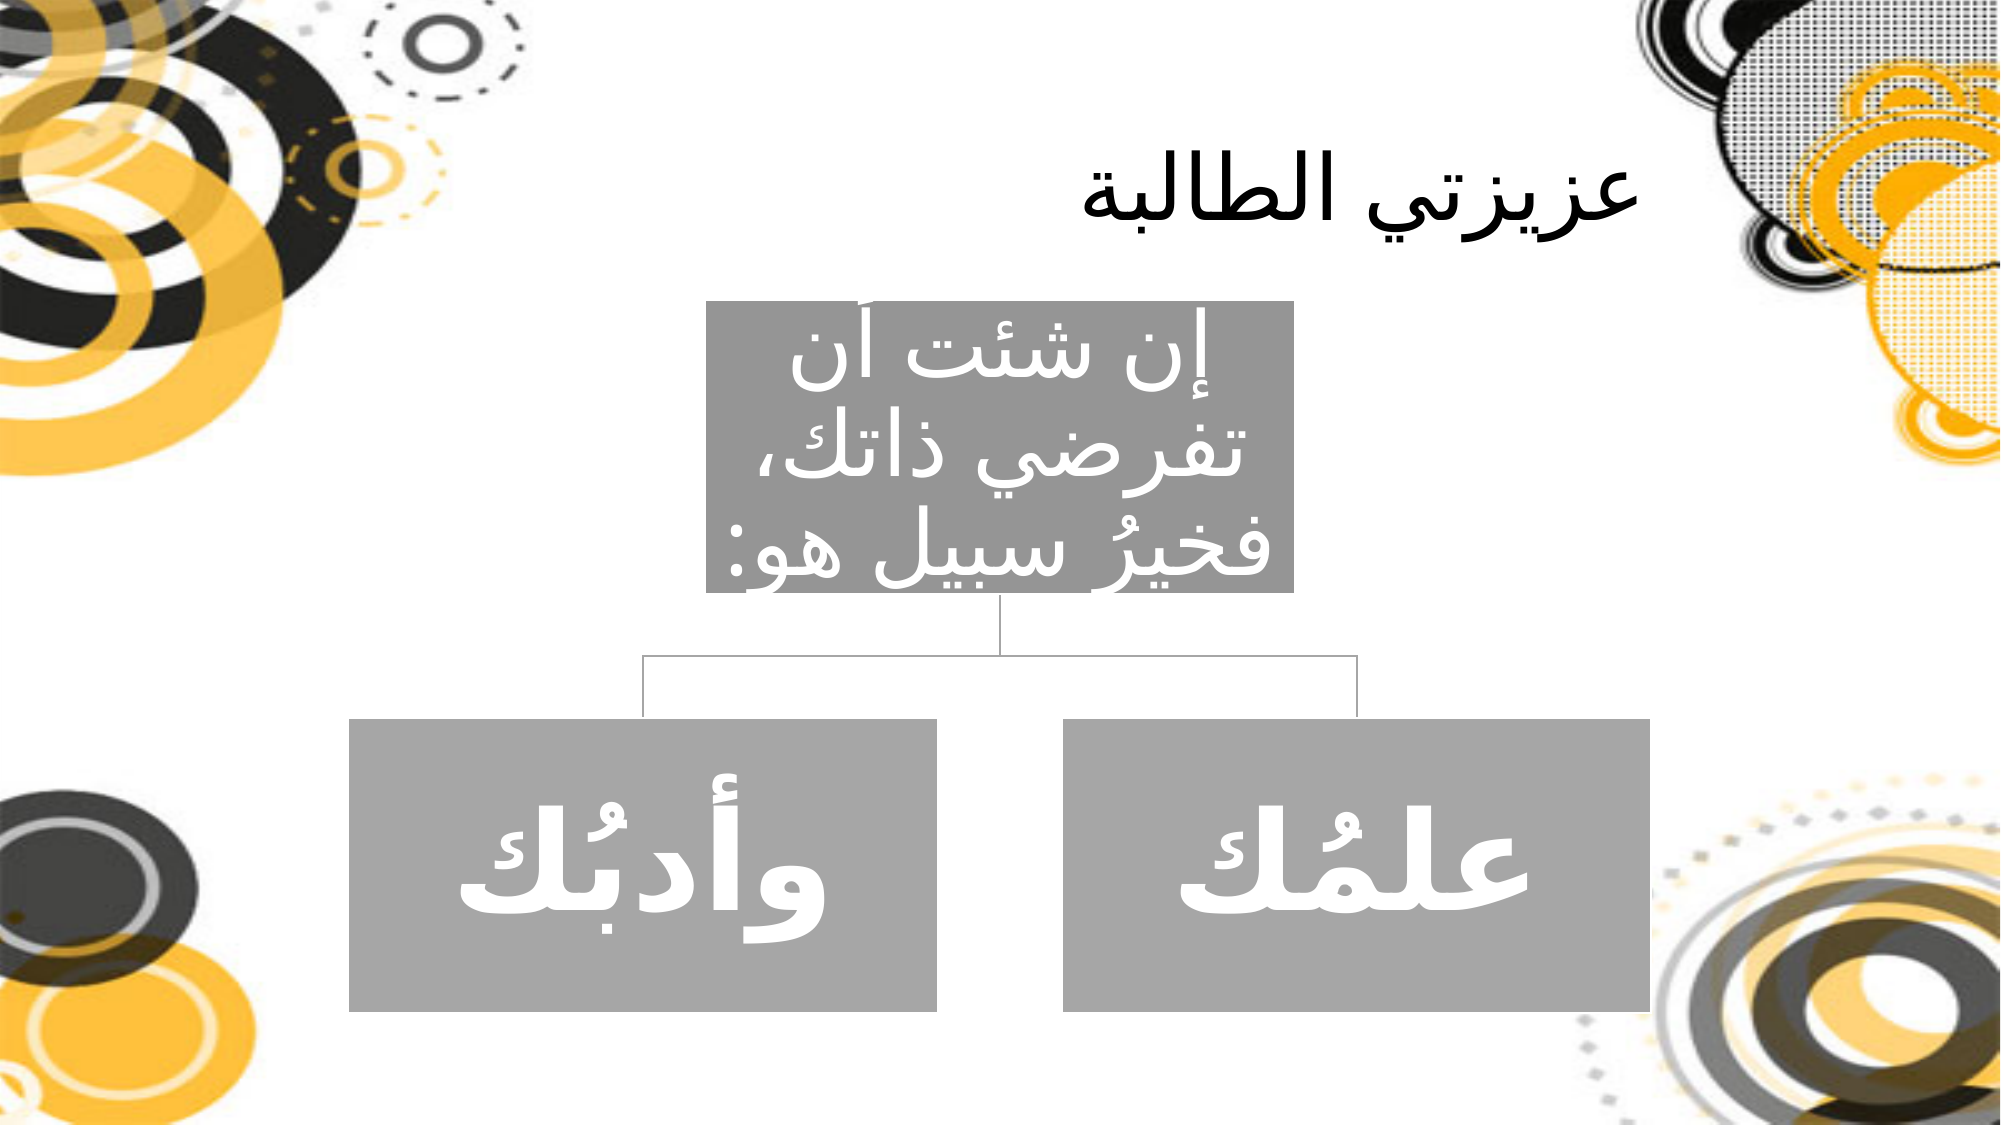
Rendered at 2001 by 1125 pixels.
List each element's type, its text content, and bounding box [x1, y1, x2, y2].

title عزيزتي الطالبة [0, 82, 1663, 300]
picture [0, 0, 2001, 1125]
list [137, 299, 1863, 1014]
